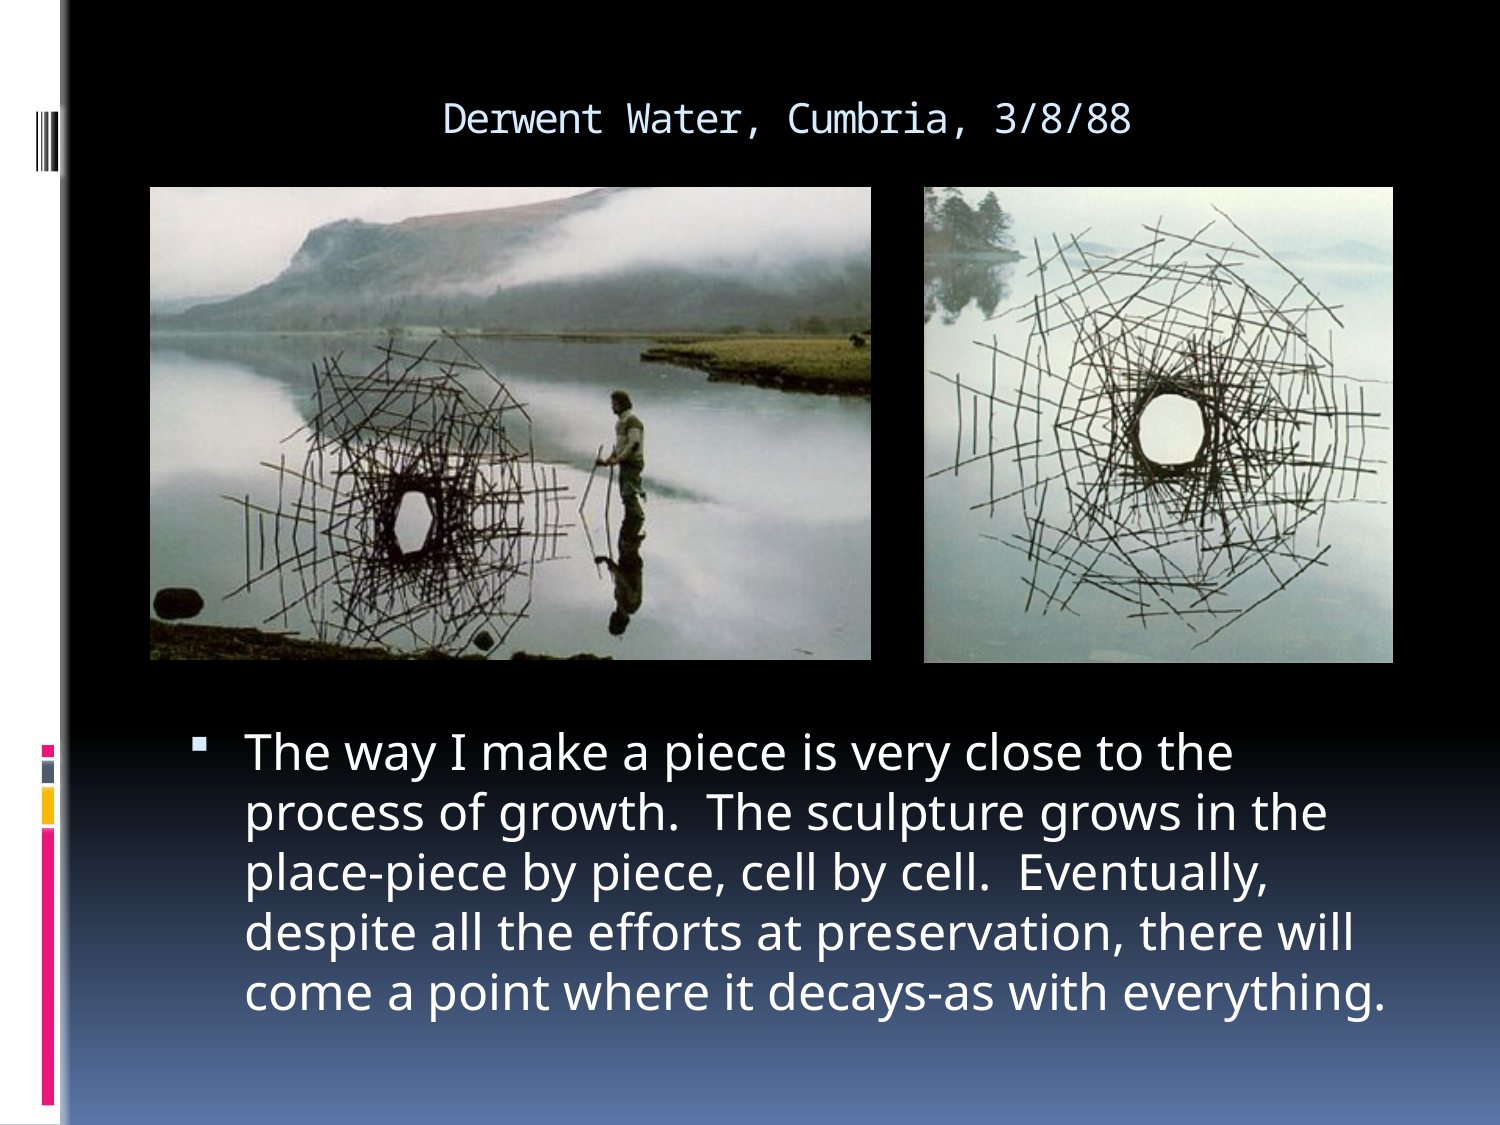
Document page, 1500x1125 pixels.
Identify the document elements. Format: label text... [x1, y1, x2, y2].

list The way I make a piece is very close to the process of growth. The sculpture grows in the place-piece by piece, cell by cell. Eventually, despite all the efforts at preservation, there will come a point where it decays-as with everything. [162, 712, 1425, 1043]
picture [924, 187, 1393, 663]
title Derwent Water, Cumbria, 3/8/88 [150, 83, 1425, 234]
picture [149, 186, 871, 660]
